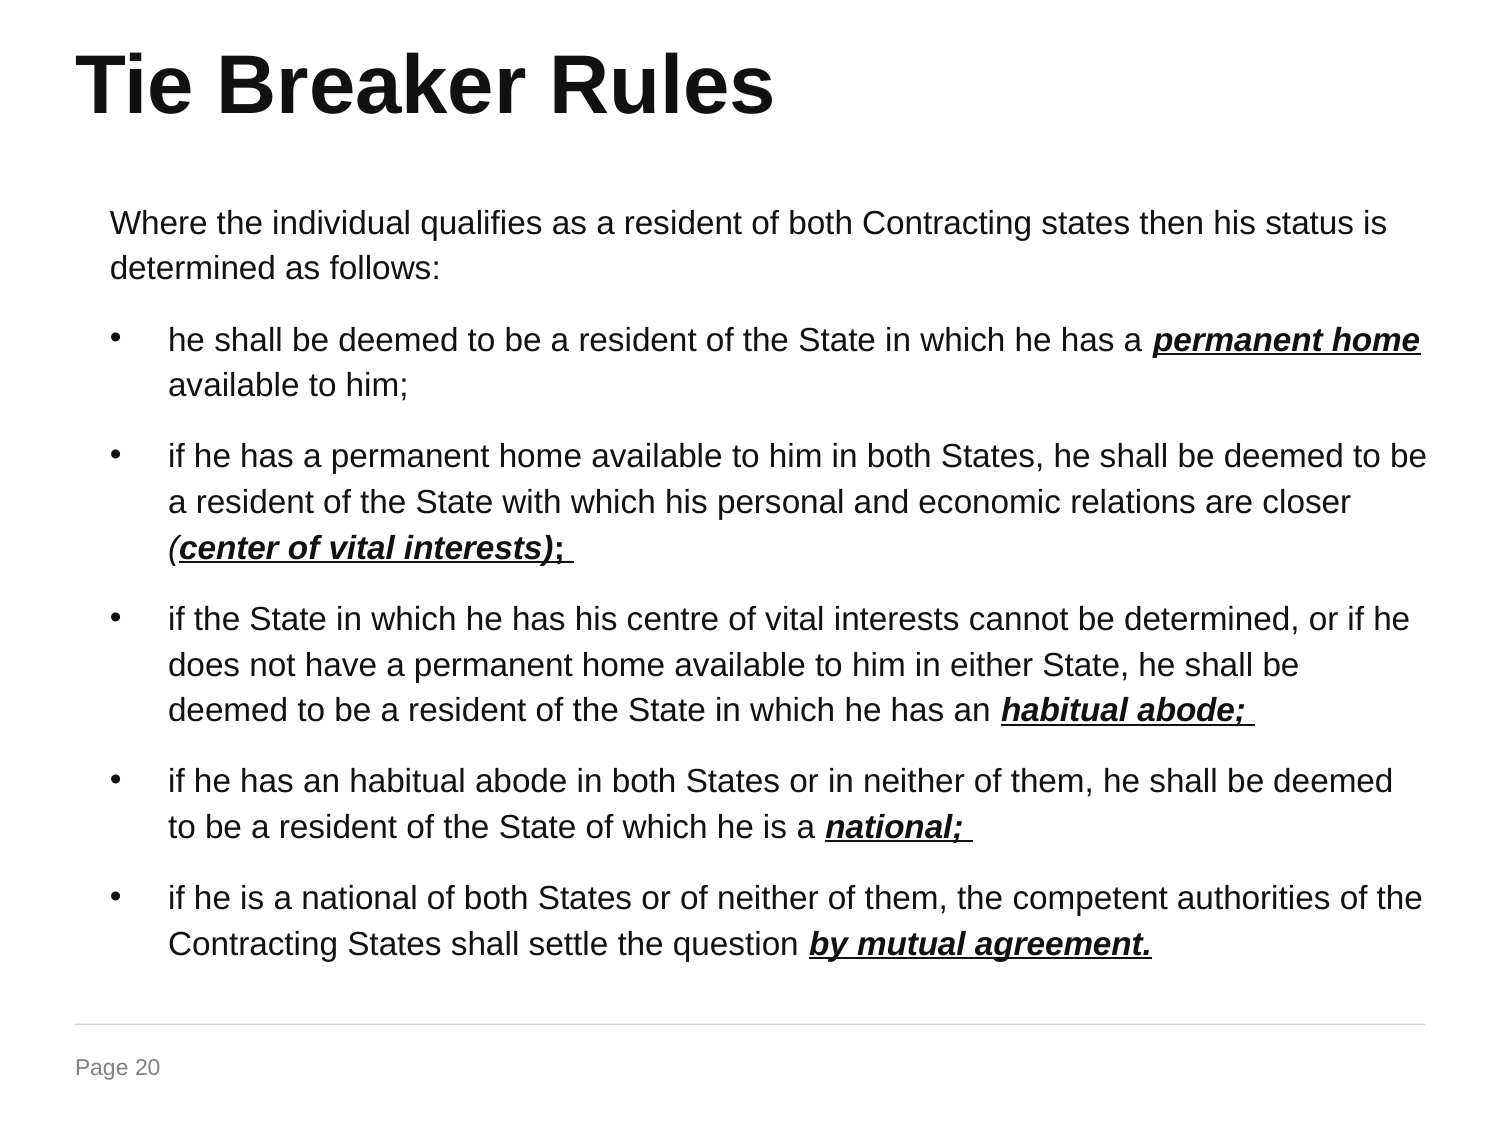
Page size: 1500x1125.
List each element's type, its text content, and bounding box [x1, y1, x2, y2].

title Tie Breaker Rules [75, 45, 1425, 187]
text_box Where the individual qualifies as a resident of both Contracting states then his status is determined as follows: he shall be deemed to be a resident of the State in which he has a permanent home available to him; if he has a permanent home available to him in both States, he shall be deemed to be a resident of the State with which his personal and economic relations are closer (center of vital interests); if the State in which he has his centre of vital interests cannot be determined, or if he does not have a permanent home available to him in either State, he shall be deemed to be a resident of the State in which he has an habitual abode; if he has an habitual abode in both States or in neither of them, he shall be deemed to be a resident of the State of which he is a national; if he is a national of both States or of neither of them, the competent authorities of the Contracting States shall settle the question by mutual agreement. [95, 187, 1445, 970]
